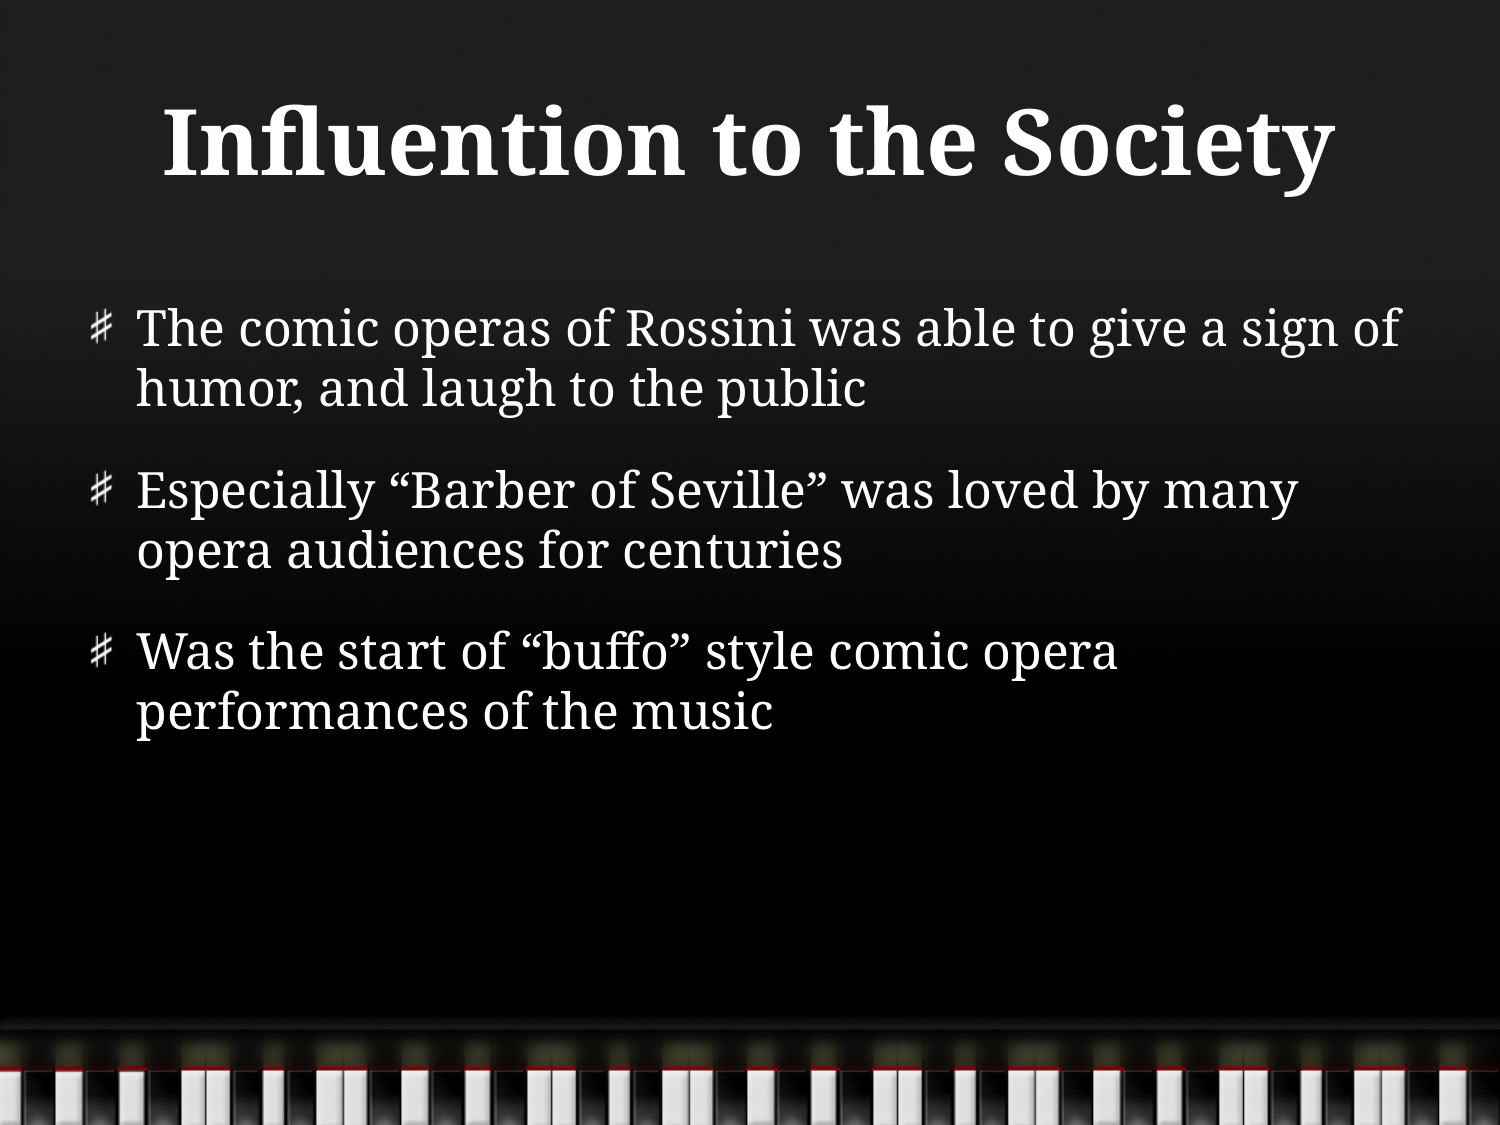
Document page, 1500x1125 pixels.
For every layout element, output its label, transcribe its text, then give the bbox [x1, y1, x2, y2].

list The comic operas of Rossini was able to give a sign of humor, and laugh to the public Especially “Barber of Seville” was loved by many opera audiences for centuries Was the start of “buffo” style comic opera performances of the music [75, 288, 1425, 925]
picture [0, 0, 1500, 1125]
title Influention to the Society [75, 45, 1425, 233]
